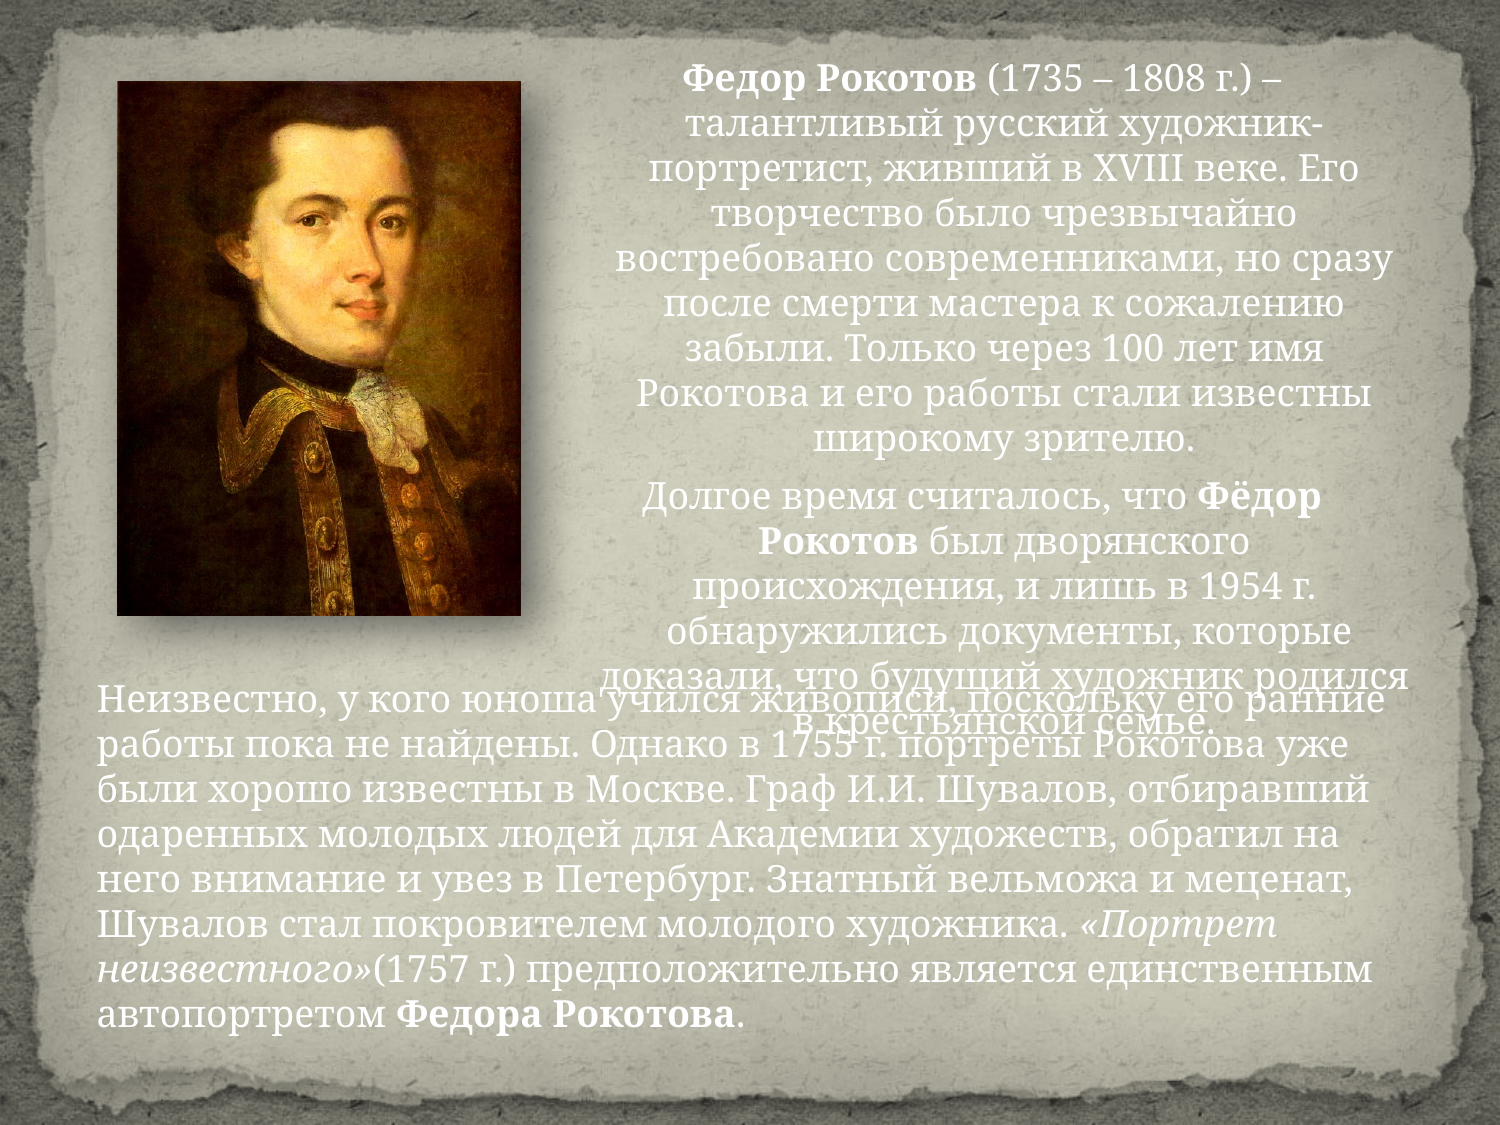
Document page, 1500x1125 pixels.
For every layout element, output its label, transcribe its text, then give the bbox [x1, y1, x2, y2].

picture [117, 81, 521, 616]
text_box Неизвестно, у кого юноша учился живописи, поскольку его ранние работы пока не найдены. Однако в 1755 г. портреты Рокотова уже были хорошо известны в Москве. Граф И.И. Шувалов, отбиравший одаренных молодых людей для Академии художеств, обратил на него внимание и увез в Петербург. Знатный вельможа и меценат, Шувалов стал покровителем молодого художника. «Портрет неизвестного»(1757 г.) предположительно является единственным автопортретом Федора Рокотова. [81, 667, 1408, 1043]
list Федор Рокотов (1735 – 1808 г.) – талантливый русский художник-портретист, живший в XVIII веке. Его творчество было чрезвычайно востребовано современниками, но сразу после смерти мастера к сожалению забыли. Только через 100 лет имя Рокотова и его работы стали известны широкому зрителю. Долгое время считалось, что Фёдор Рокотов был дворянского происхождения, и лишь в 1954 г. обнаружились документы, которые доказали, что будущий художник родился в крестьянской семье. [539, 46, 1425, 1000]
